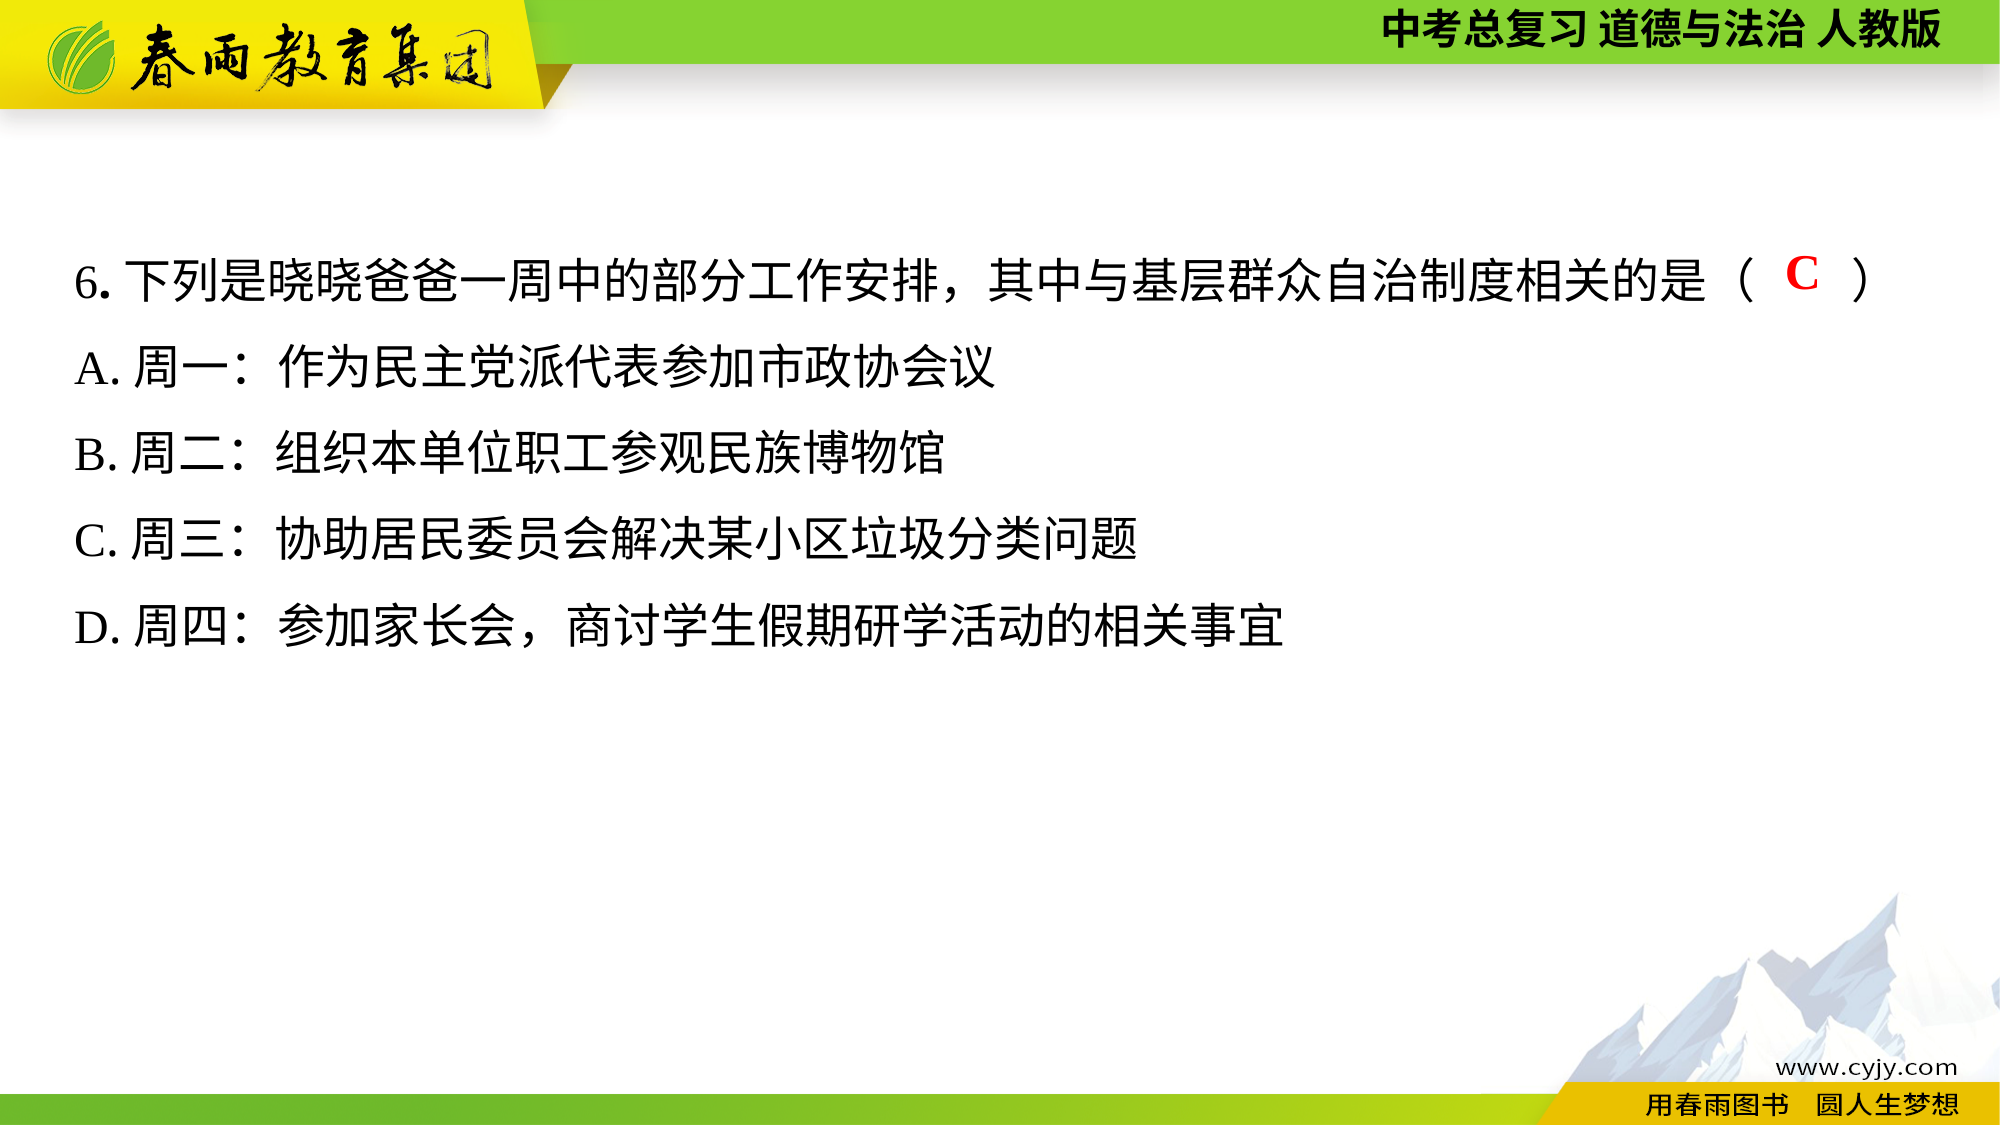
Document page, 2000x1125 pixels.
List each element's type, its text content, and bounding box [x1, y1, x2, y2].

text_box C [1770, 231, 1836, 307]
picture [0, 0, 2000, 1125]
list 6.下列是晓晓爸爸一周中的部分工作安排，其中与基层群众自治制度相关的是（ ） A.周一：作为民主党派代表参加市政协会议 B.周二：组织本单位职工参观民族博物馆 C.周三：协助居民委员会解决某小区垃圾分类问题 D.周四：参加家长会，商讨学生假期研学活动的相关事宜 [59, 214, 1944, 654]
